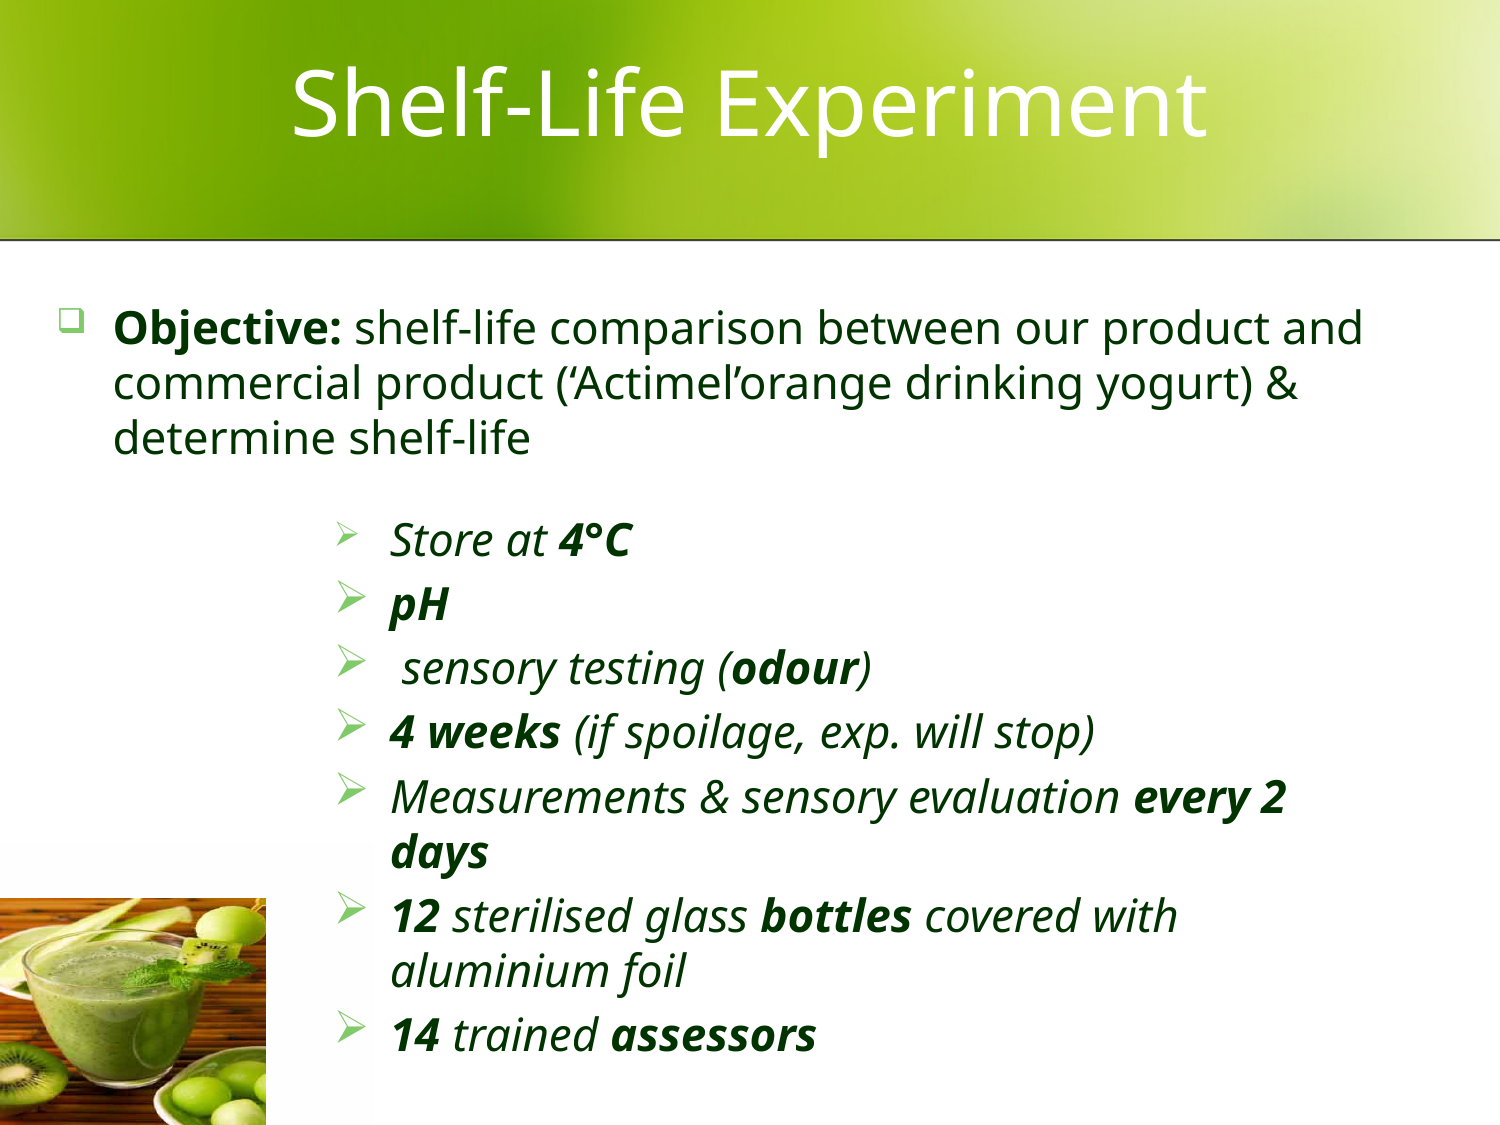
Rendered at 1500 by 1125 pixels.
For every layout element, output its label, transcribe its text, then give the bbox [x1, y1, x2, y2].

list Objective: shelf-life comparison between our product and commercial product (‘Actimel’orange drinking yogurt) & determine shelf-life [40, 290, 1477, 954]
picture [0, 0, 1500, 1125]
title Shelf-Life Experiment [62, 24, 1438, 176]
text_box Store at 4°C pH sensory testing (odour) 4 weeks (if spoilage, exp. will stop) Measurements & sensory evaluation every 2 days 12 sterilised glass bottles covered with aluminium foil 14 trained assessors [318, 503, 1394, 1068]
